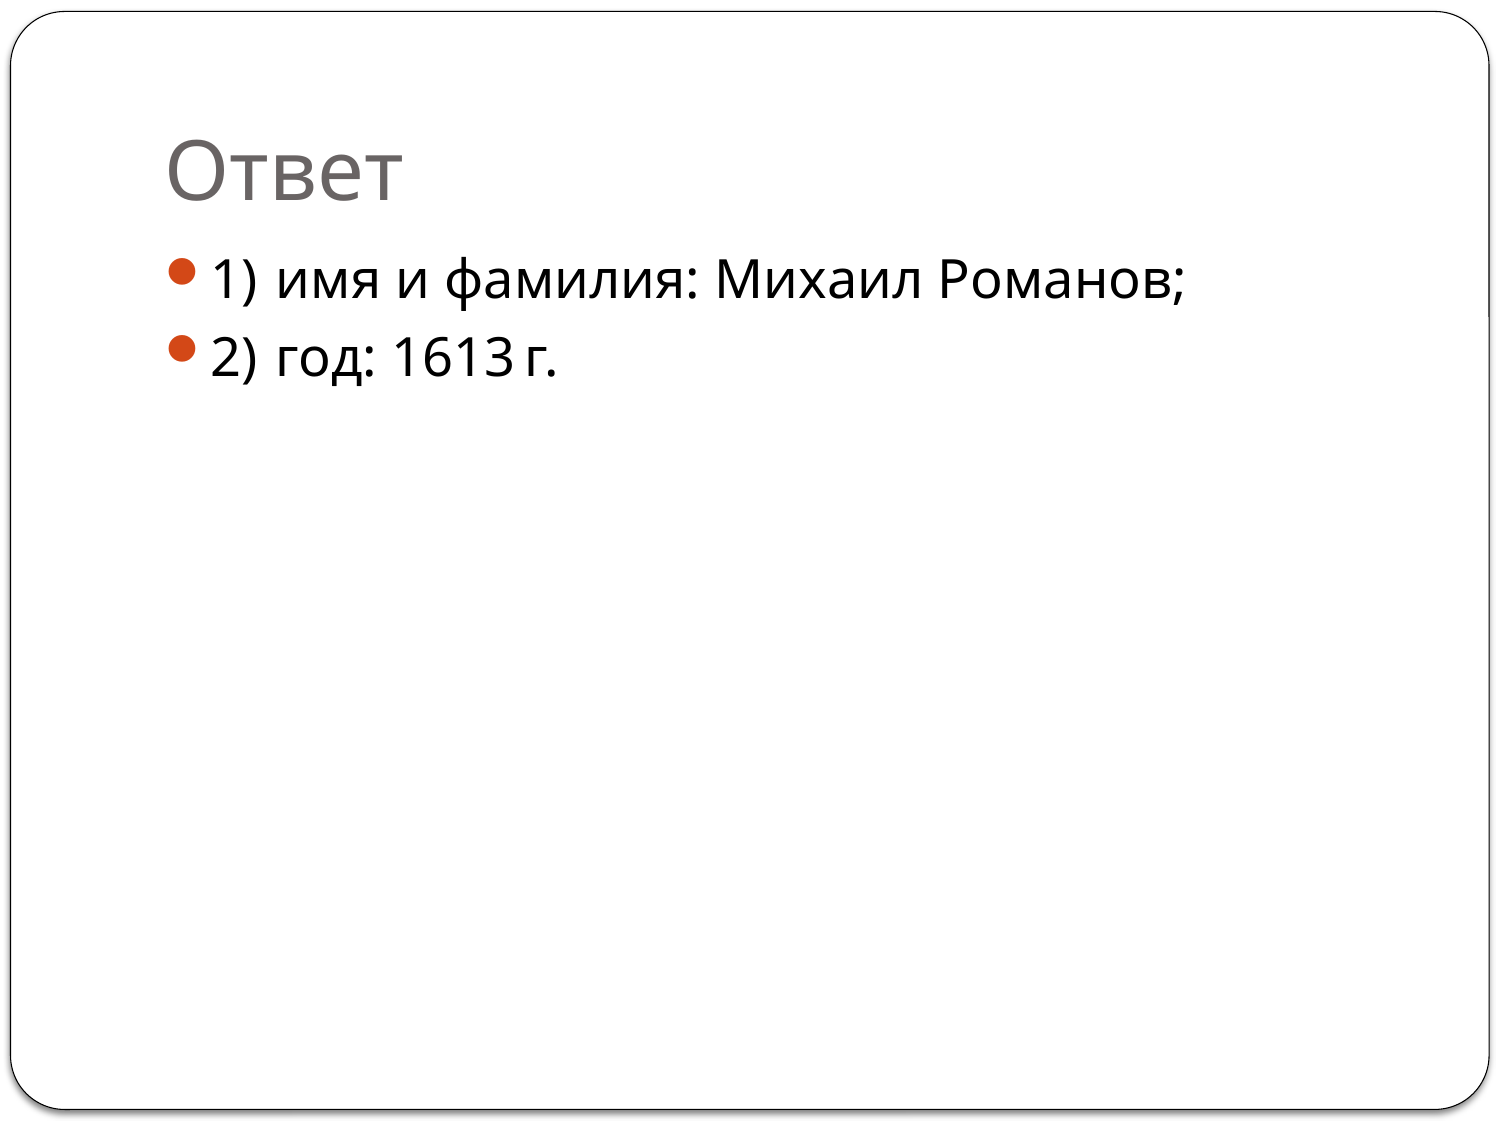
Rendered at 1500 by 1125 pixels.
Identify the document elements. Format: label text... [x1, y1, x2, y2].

title Ответ [150, 45, 1425, 233]
list 1) имя и фамилия: Михаил Романов; 2) год: 1613 г. [150, 237, 1425, 988]
